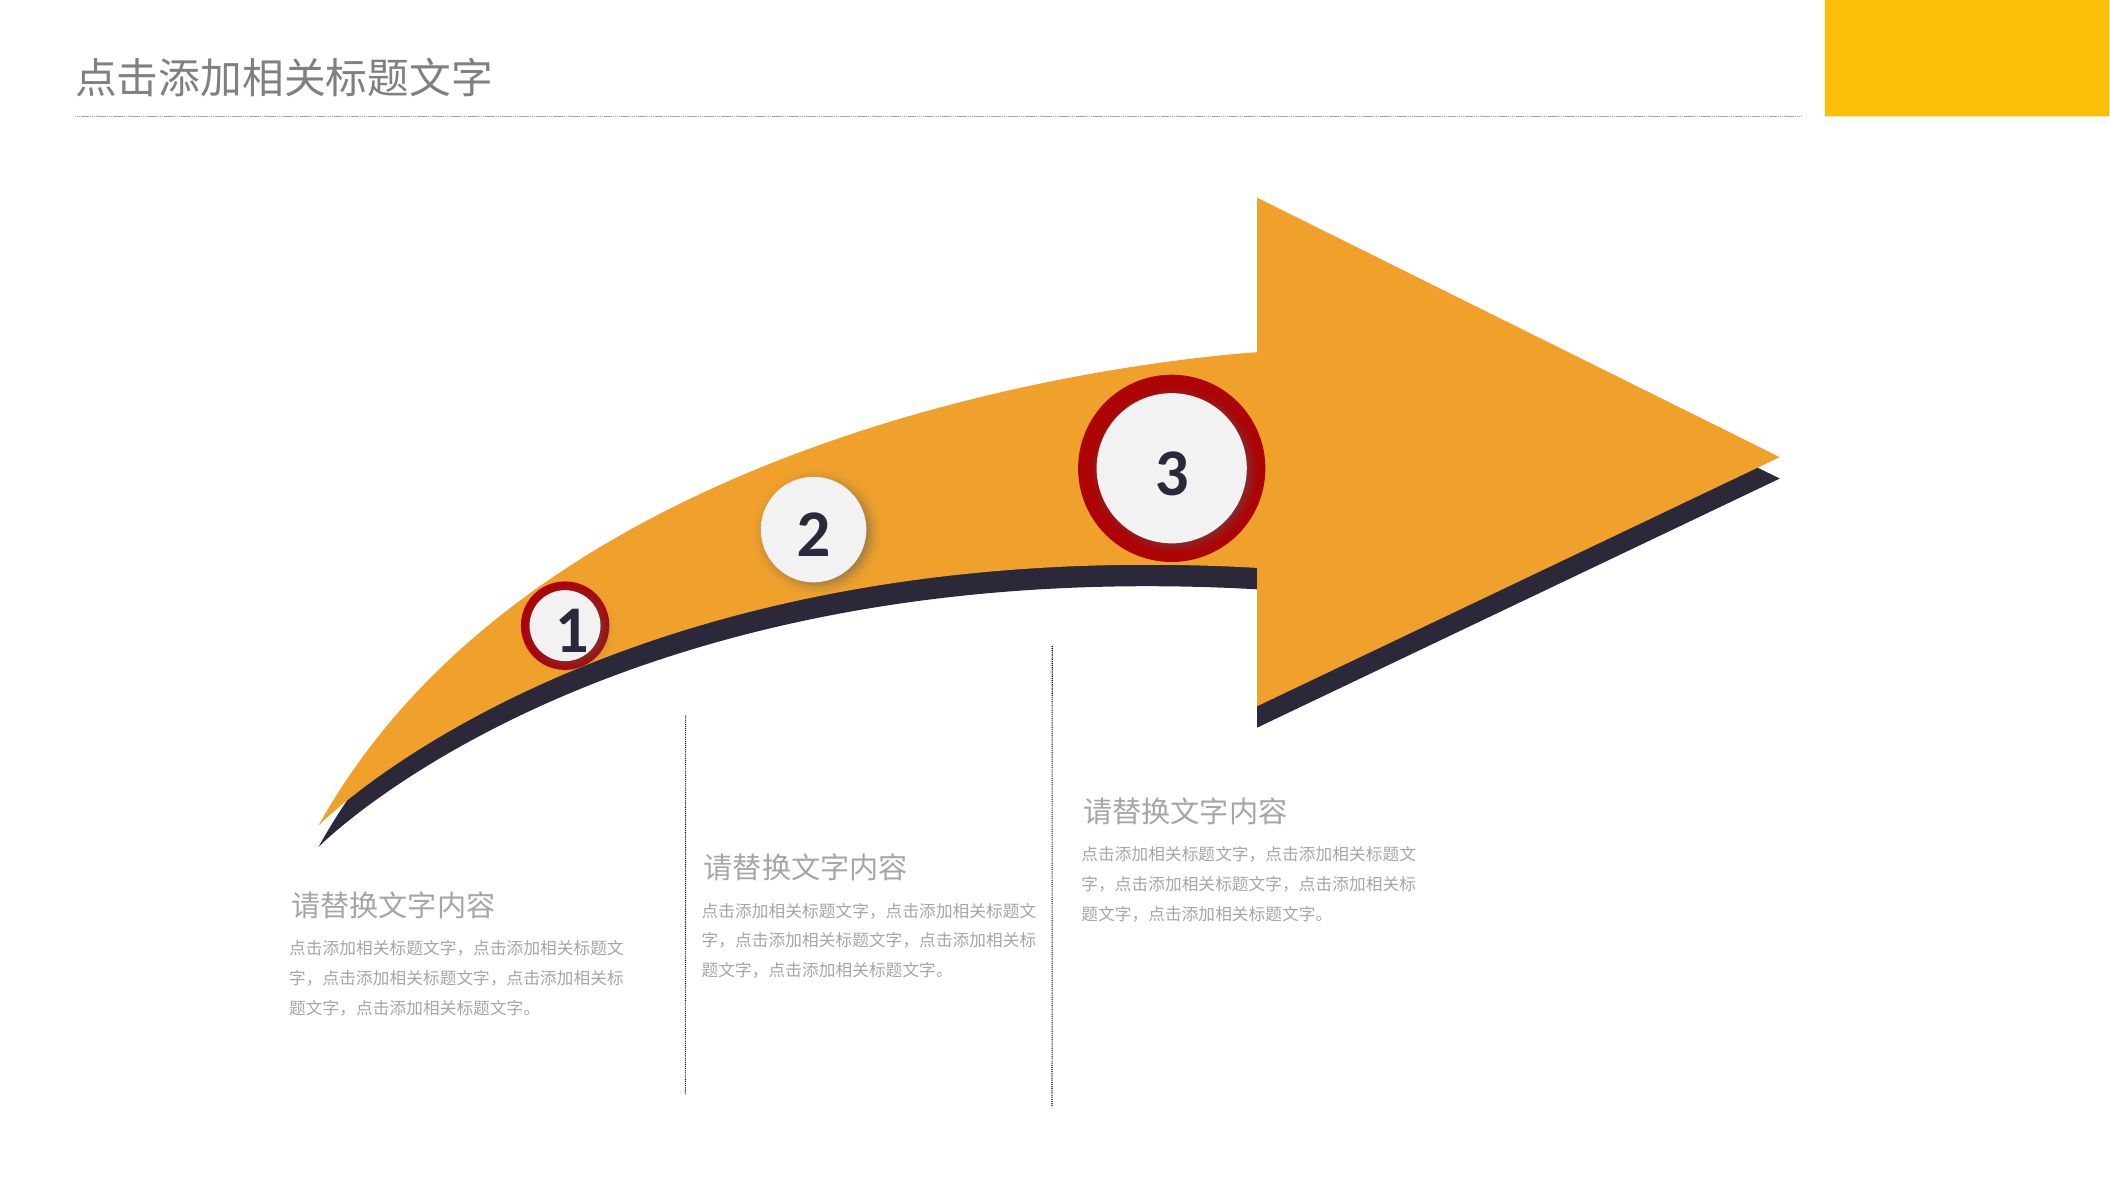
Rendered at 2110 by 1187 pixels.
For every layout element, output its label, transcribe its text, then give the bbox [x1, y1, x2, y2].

text_box 点击添加相关标题文字，点击添加相关标题文字，点击添加相关标题文字，点击添加相关标题文字，点击添加相关标题文字。 [275, 930, 653, 1025]
text_box 点击添加相关标题文字，点击添加相关标题文字，点击添加相关标题文字，点击添加相关标题文字，点击添加相关标题文字。 [1067, 847, 1446, 932]
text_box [520, 581, 610, 670]
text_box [1078, 374, 1266, 562]
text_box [747, 463, 880, 596]
text_box 请替换文字内容 [687, 847, 1067, 892]
text_box 请替换文字内容 [275, 871, 674, 930]
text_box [318, 197, 1780, 847]
text_box 点击添加相关标题文字 [59, 44, 563, 107]
text_box 点击添加相关标题文字，点击添加相关标题文字，点击添加相关标题文字，点击添加相关标题文字，点击添加相关标题文字。 [687, 892, 1066, 988]
